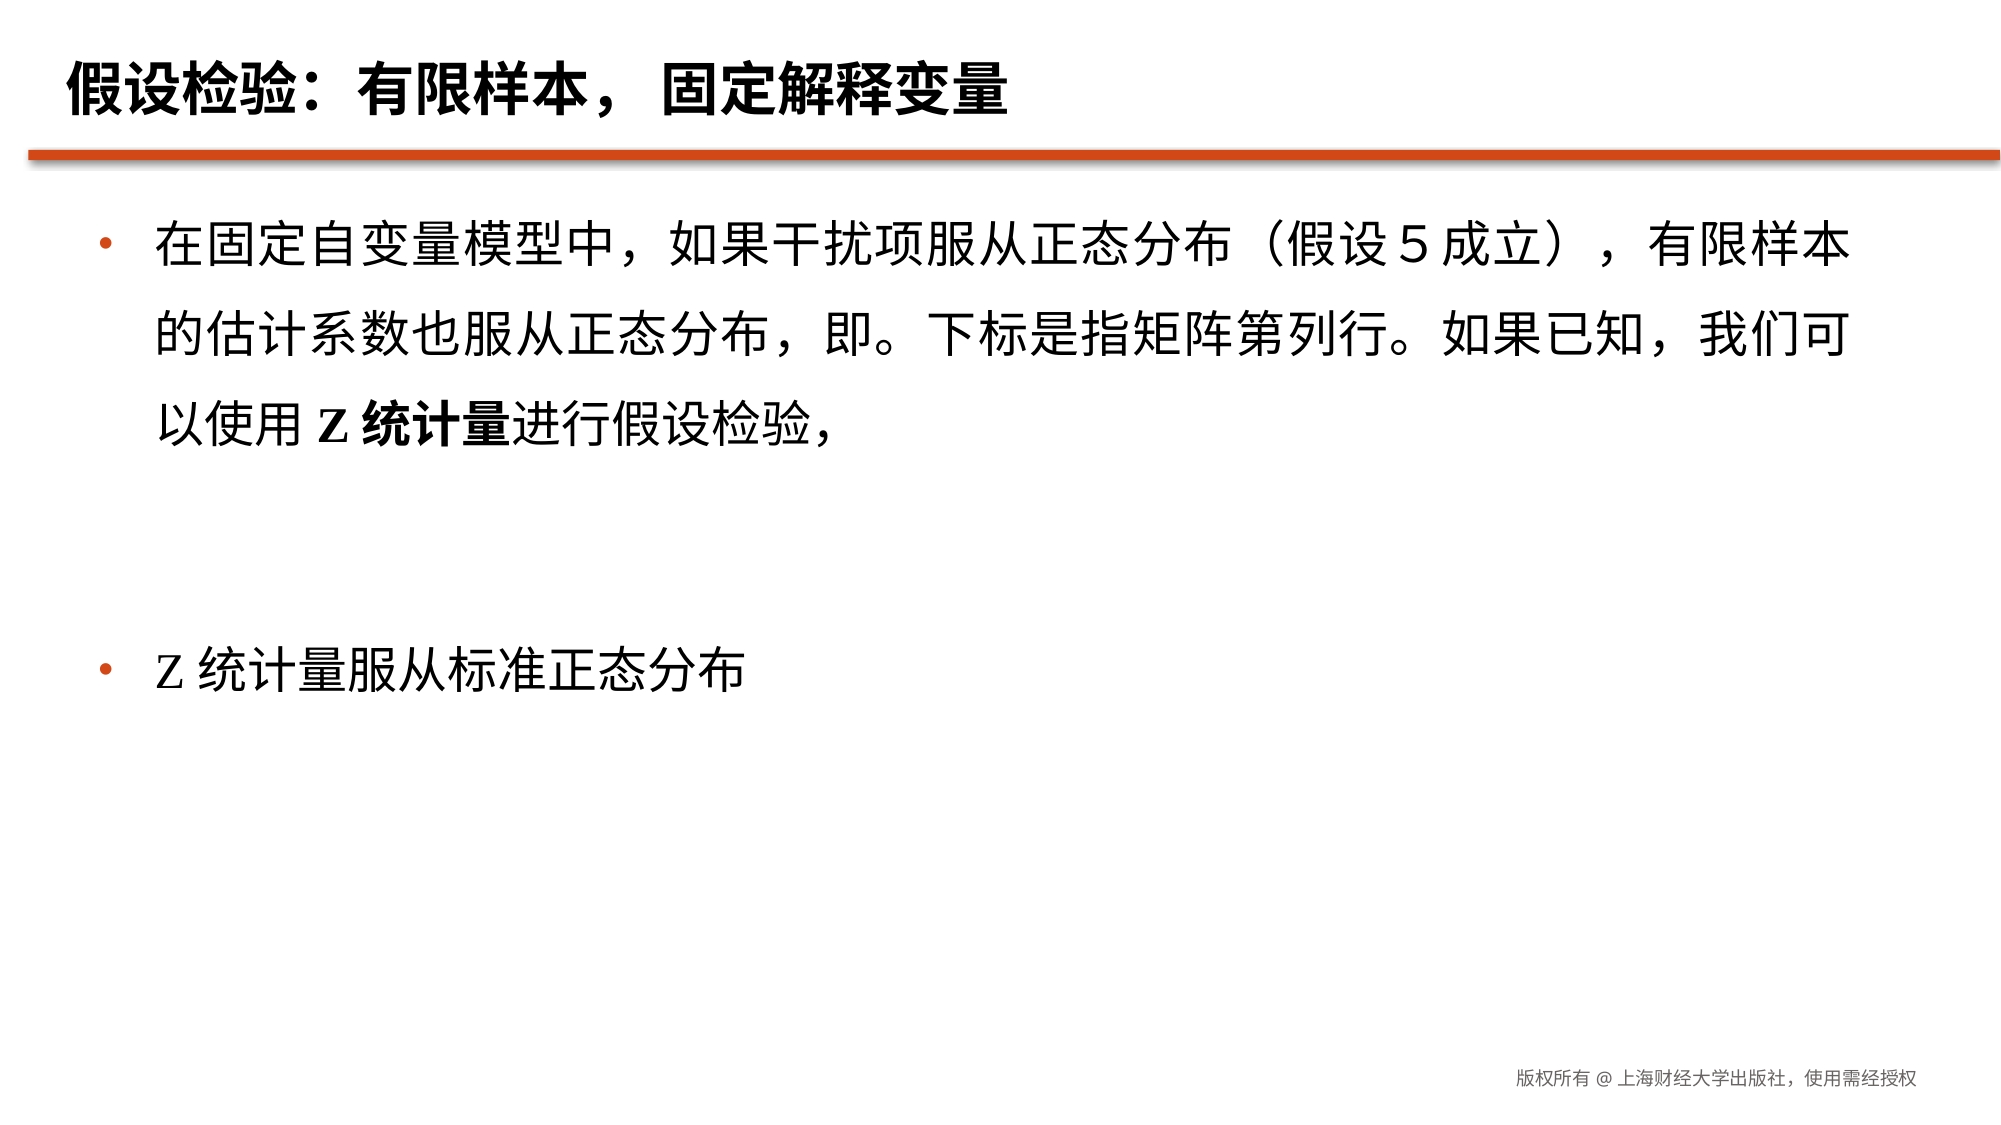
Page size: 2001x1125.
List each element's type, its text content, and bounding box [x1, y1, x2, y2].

title 假设检验：有限样本， 固定解释变量 [50, 50, 1825, 138]
footer 版权所有@上海财经大学出版社，使用需经授权 [1483, 1046, 1950, 1109]
